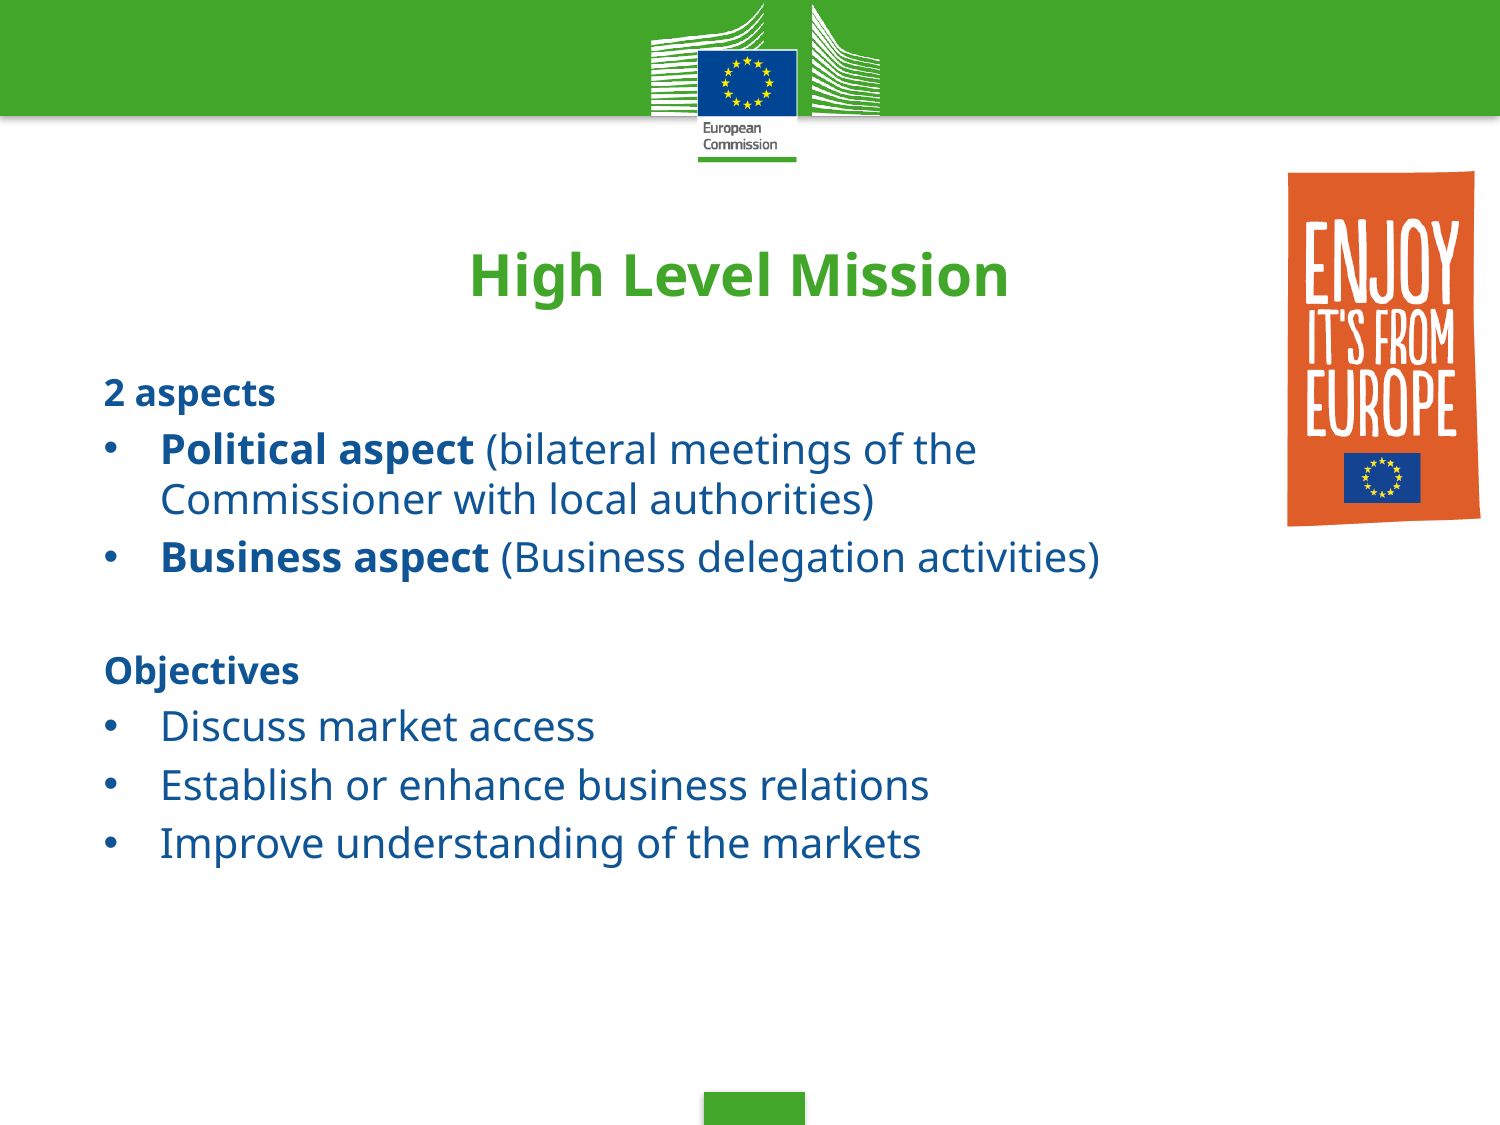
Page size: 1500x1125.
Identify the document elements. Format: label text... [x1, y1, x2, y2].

picture [614, 3, 880, 195]
list 2 aspects Political aspect (bilateral meetings of the Commissioner with local authorities) Business aspect (Business delegation activities) Objectives Discuss market access Establish or enhance business relations Improve understanding of the markets [88, 361, 1439, 1024]
picture [1268, 160, 1500, 541]
title High Level Mission [64, 195, 1263, 350]
